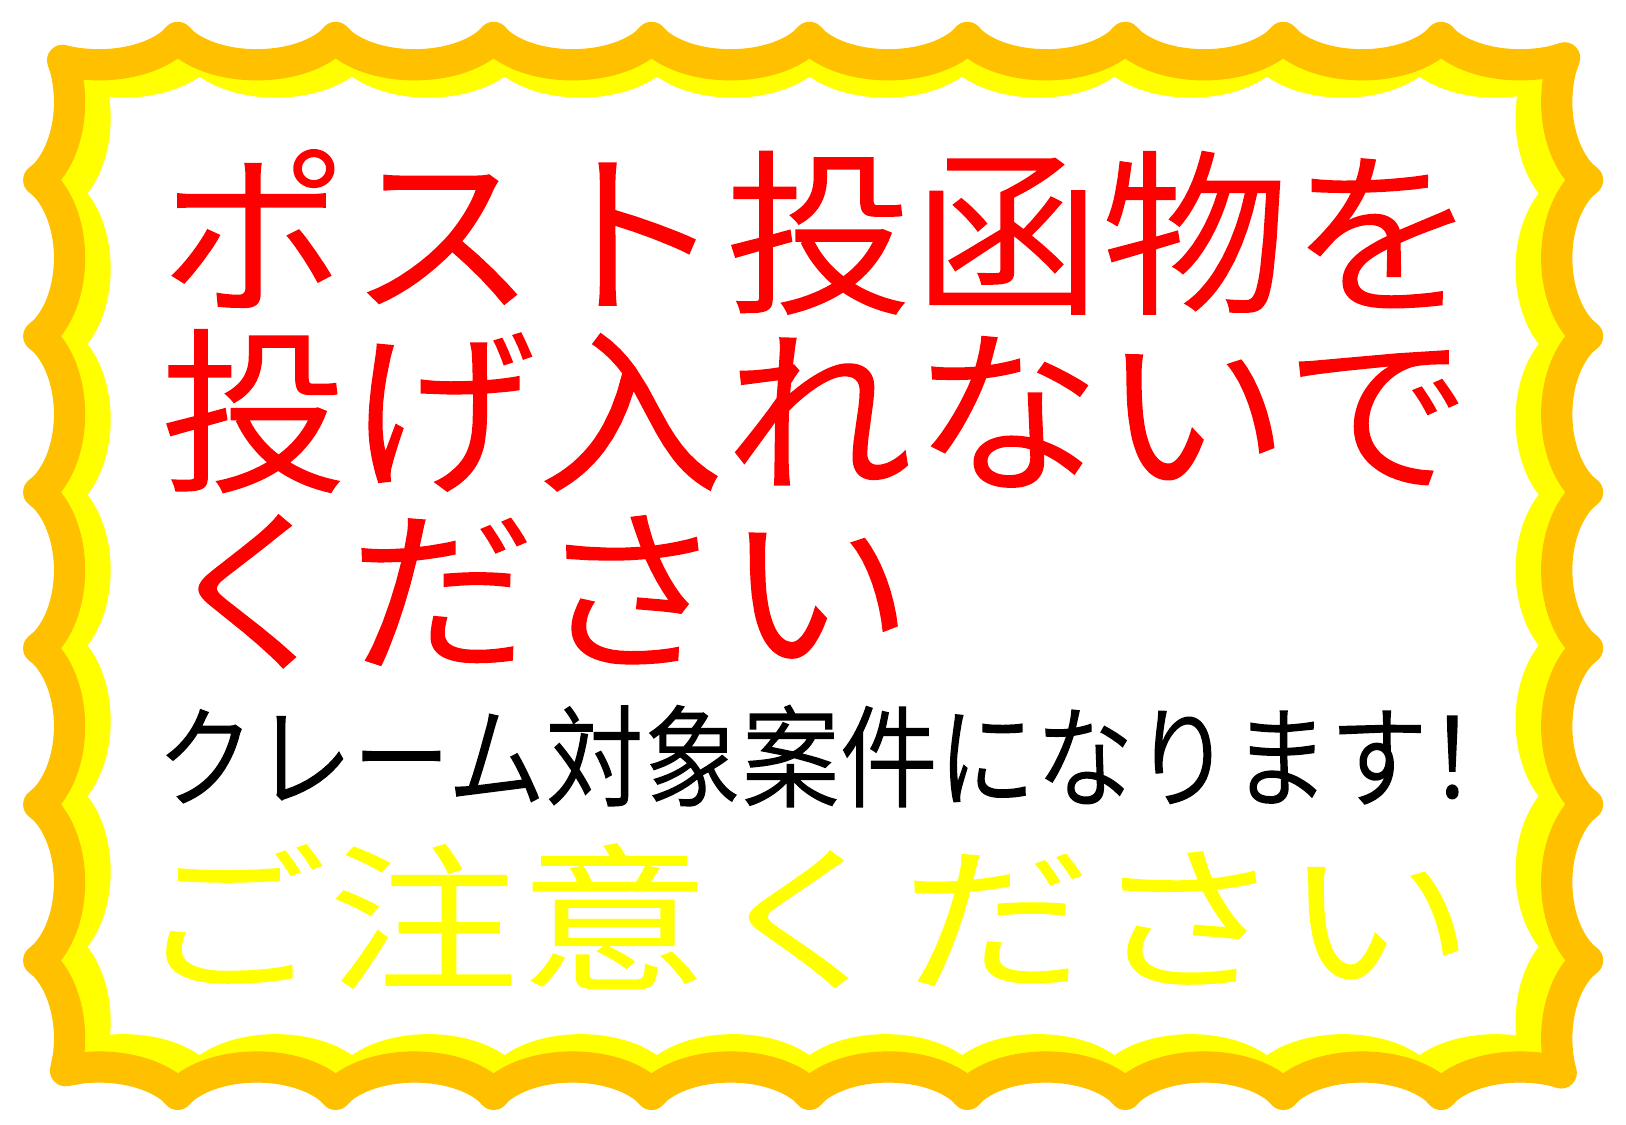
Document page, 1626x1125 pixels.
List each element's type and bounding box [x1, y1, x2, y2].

text_box [165, 148, 1459, 990]
text_box [36, 35, 1590, 1097]
